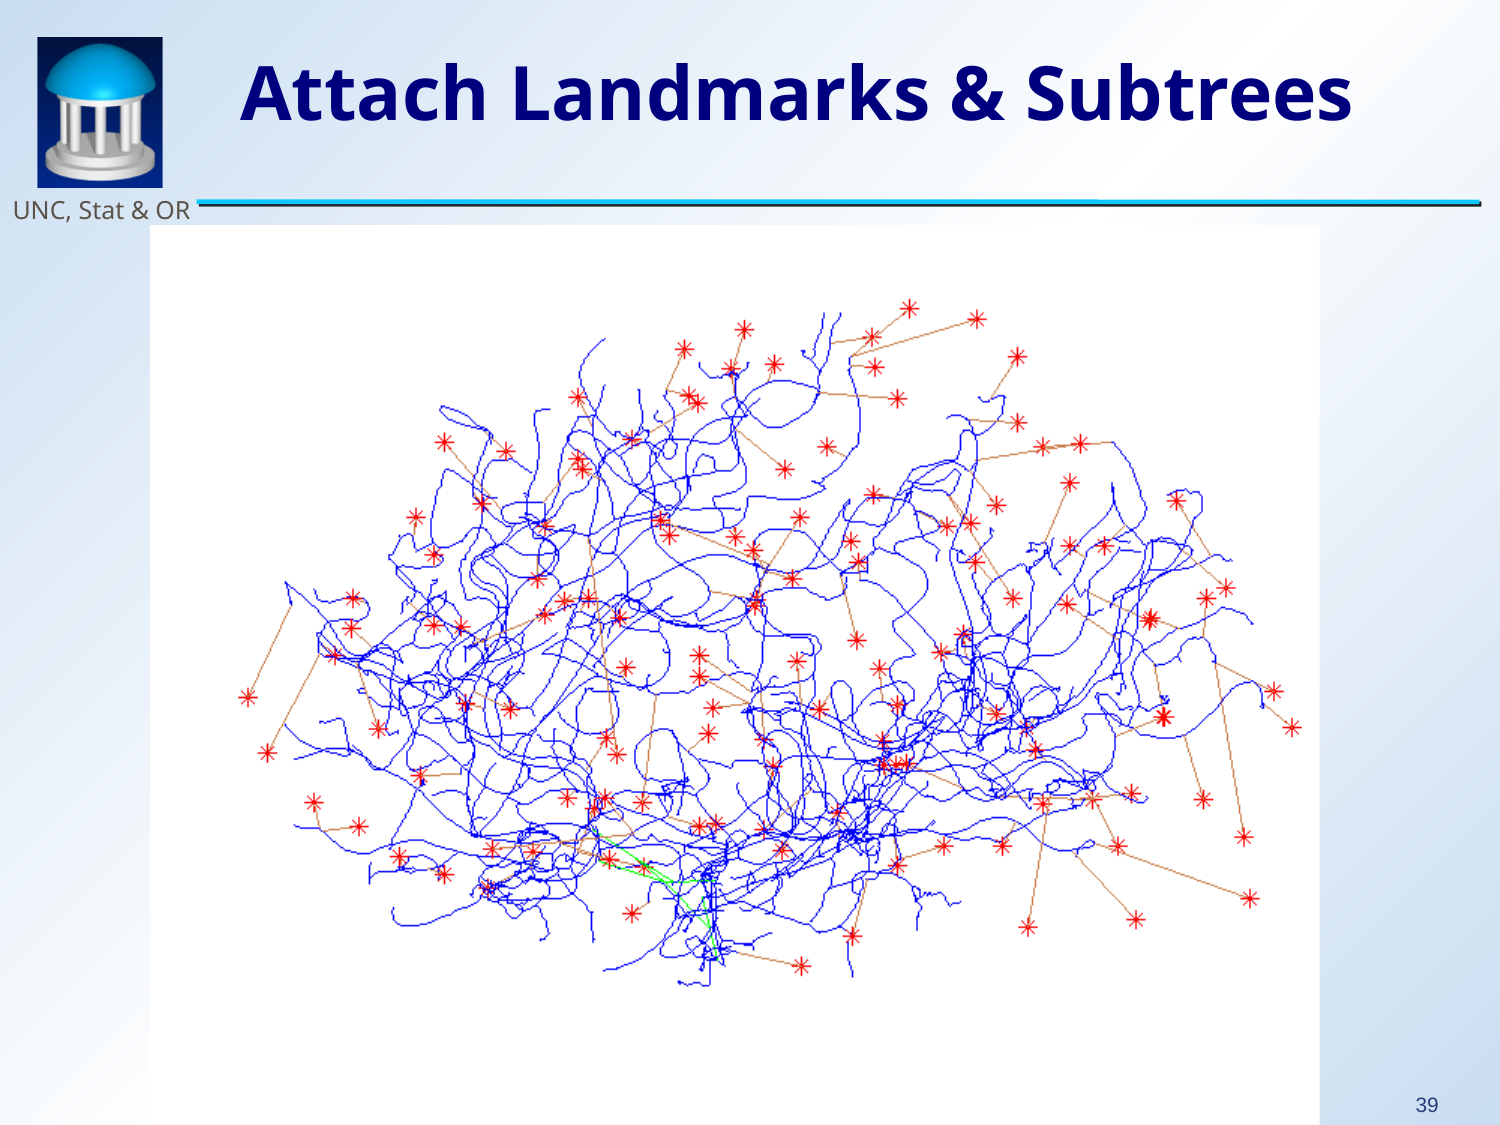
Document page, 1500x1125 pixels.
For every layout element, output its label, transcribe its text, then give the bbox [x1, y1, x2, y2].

title Attach Landmarks & Subtrees [224, 24, 1398, 156]
picture [149, 224, 1320, 1125]
